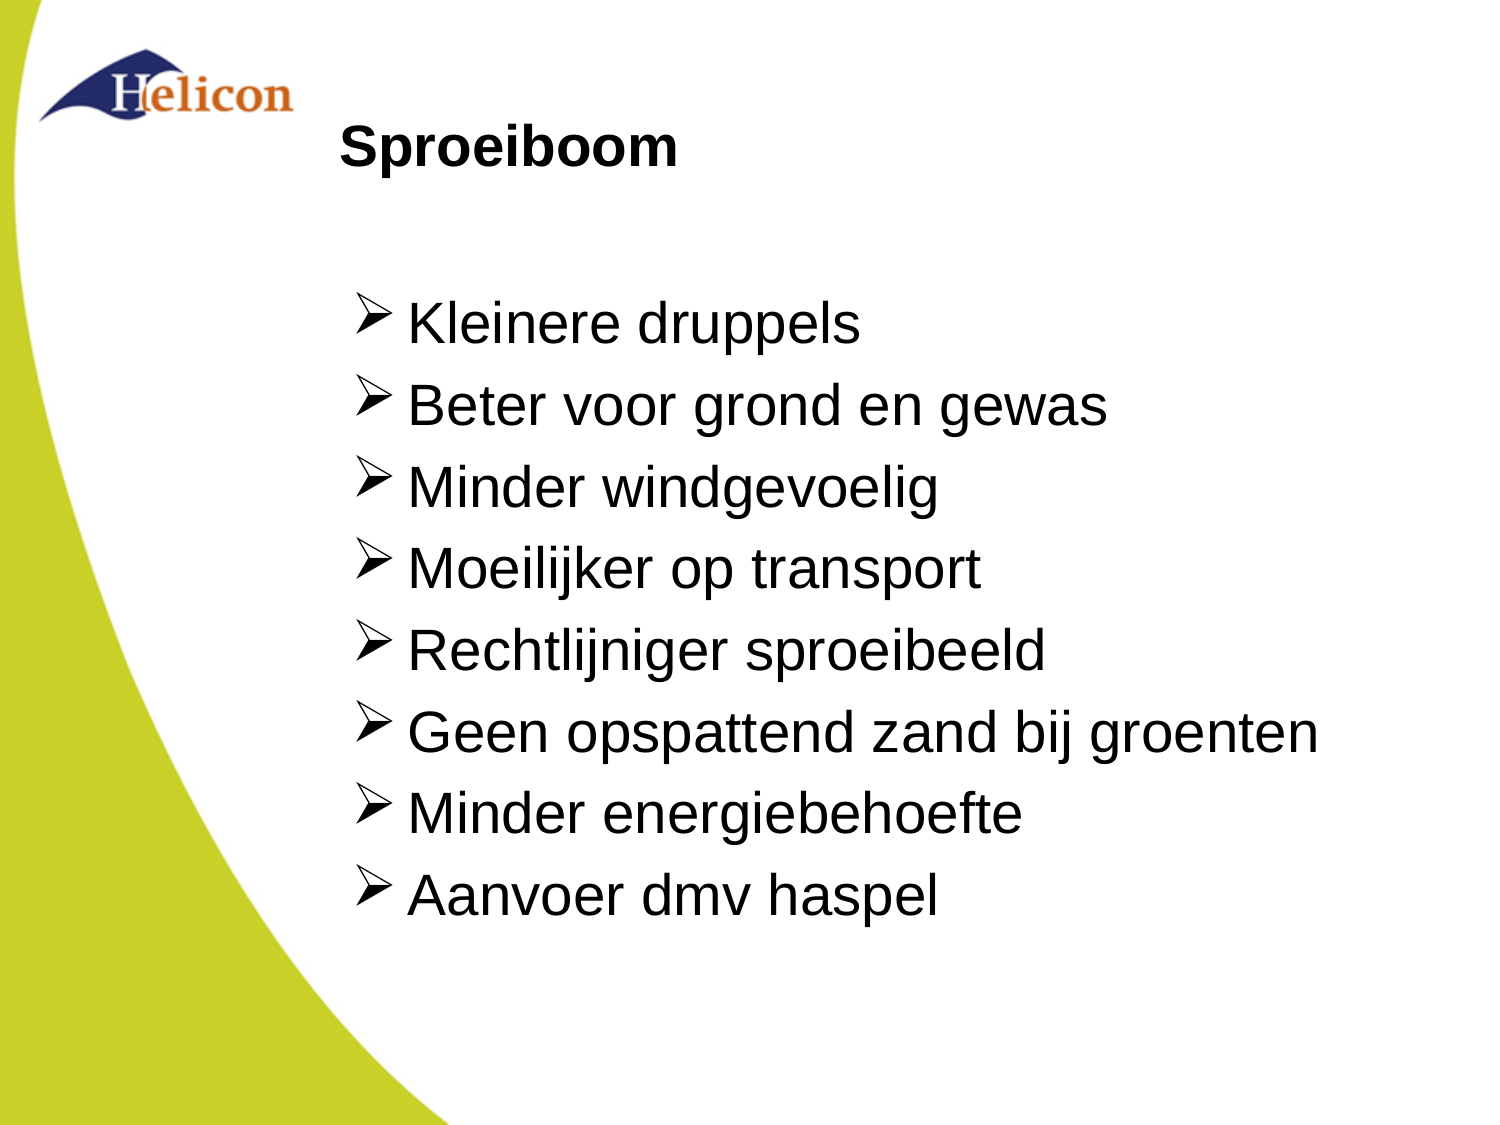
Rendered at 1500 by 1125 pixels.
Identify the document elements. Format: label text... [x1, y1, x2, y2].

title Sproeiboom [324, 54, 1415, 161]
picture [0, 0, 1500, 1125]
list Kleinere druppels Beter voor grond en gewas Minder windgevoelig Moeilijker op transport Rechtlijniger sproeibeeld Geen opspattend zand bij groenten Minder energiebehoefte Aanvoer dmv haspel [336, 196, 1425, 1005]
